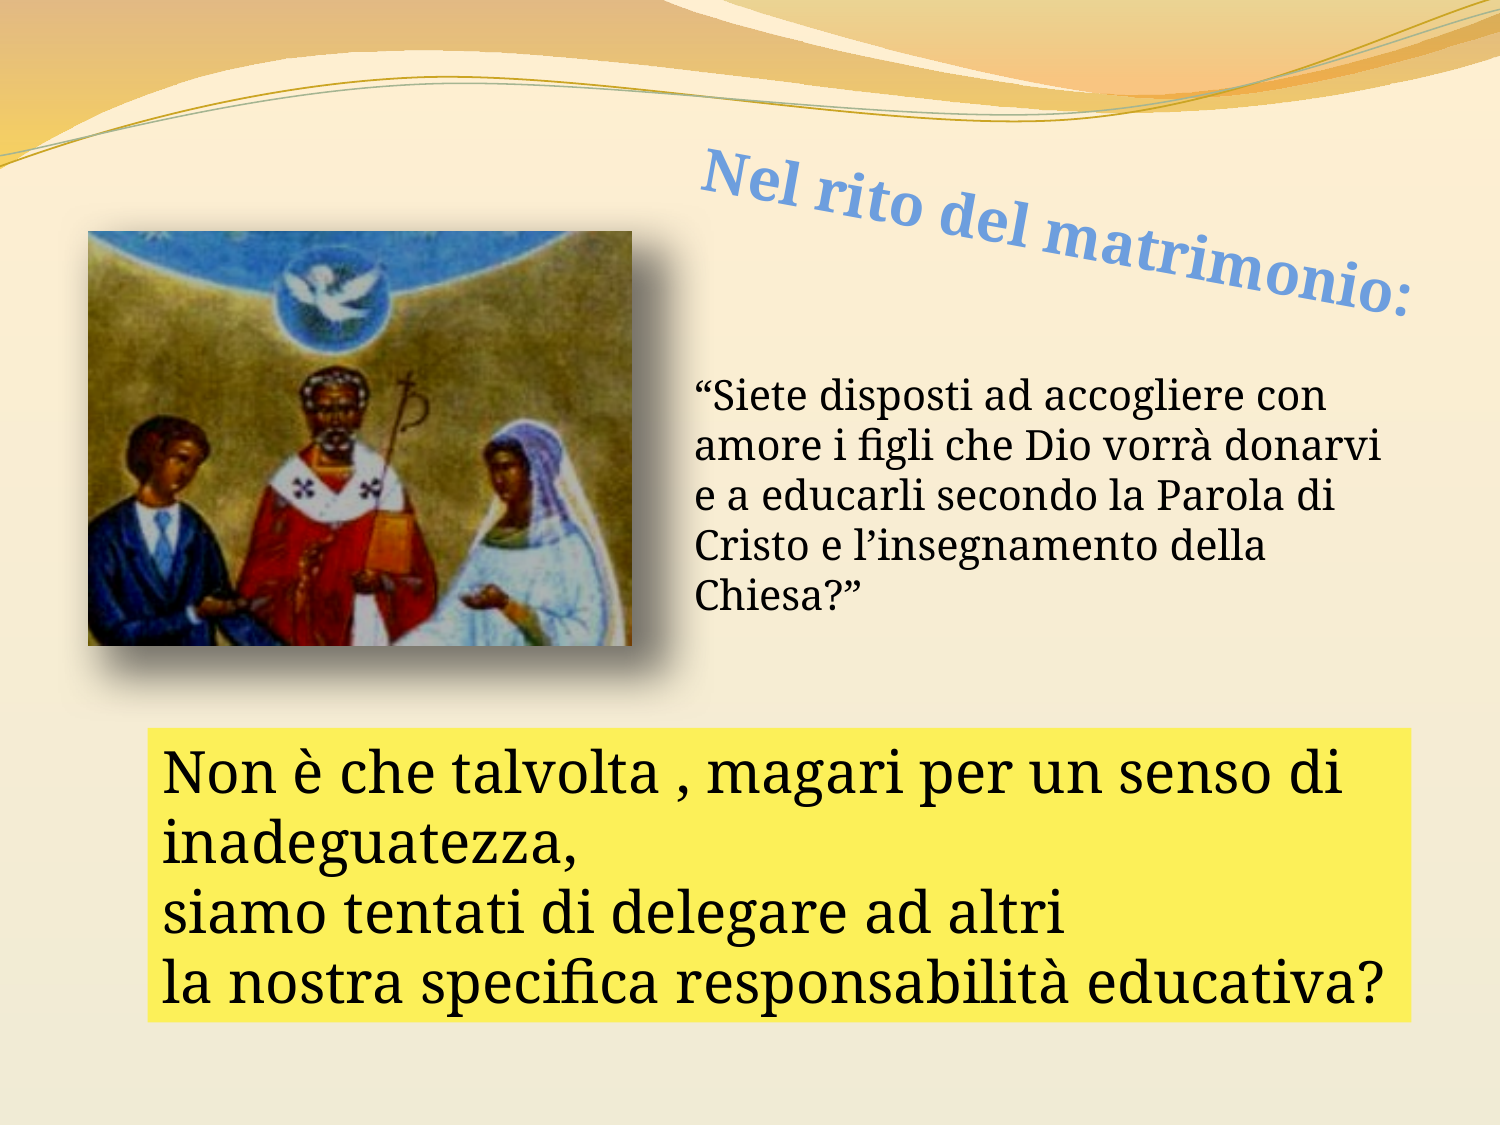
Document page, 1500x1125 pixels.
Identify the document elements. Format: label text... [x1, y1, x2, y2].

text_box Non è che talvolta , magari per un senso di inadeguatezza, siamo tentati di delegare ad altri la nostra specifica responsabilità educativa? [147, 727, 1412, 1023]
picture [88, 231, 632, 646]
text_box Nel rito del matrimonio: [681, 121, 1436, 340]
text_box “Siete disposti ad accogliere con amore i figli che Dio vorrà donarvi e a educarli secondo la Parola di Cristo e l’insegnamento della Chiesa?” [703, 361, 1430, 627]
